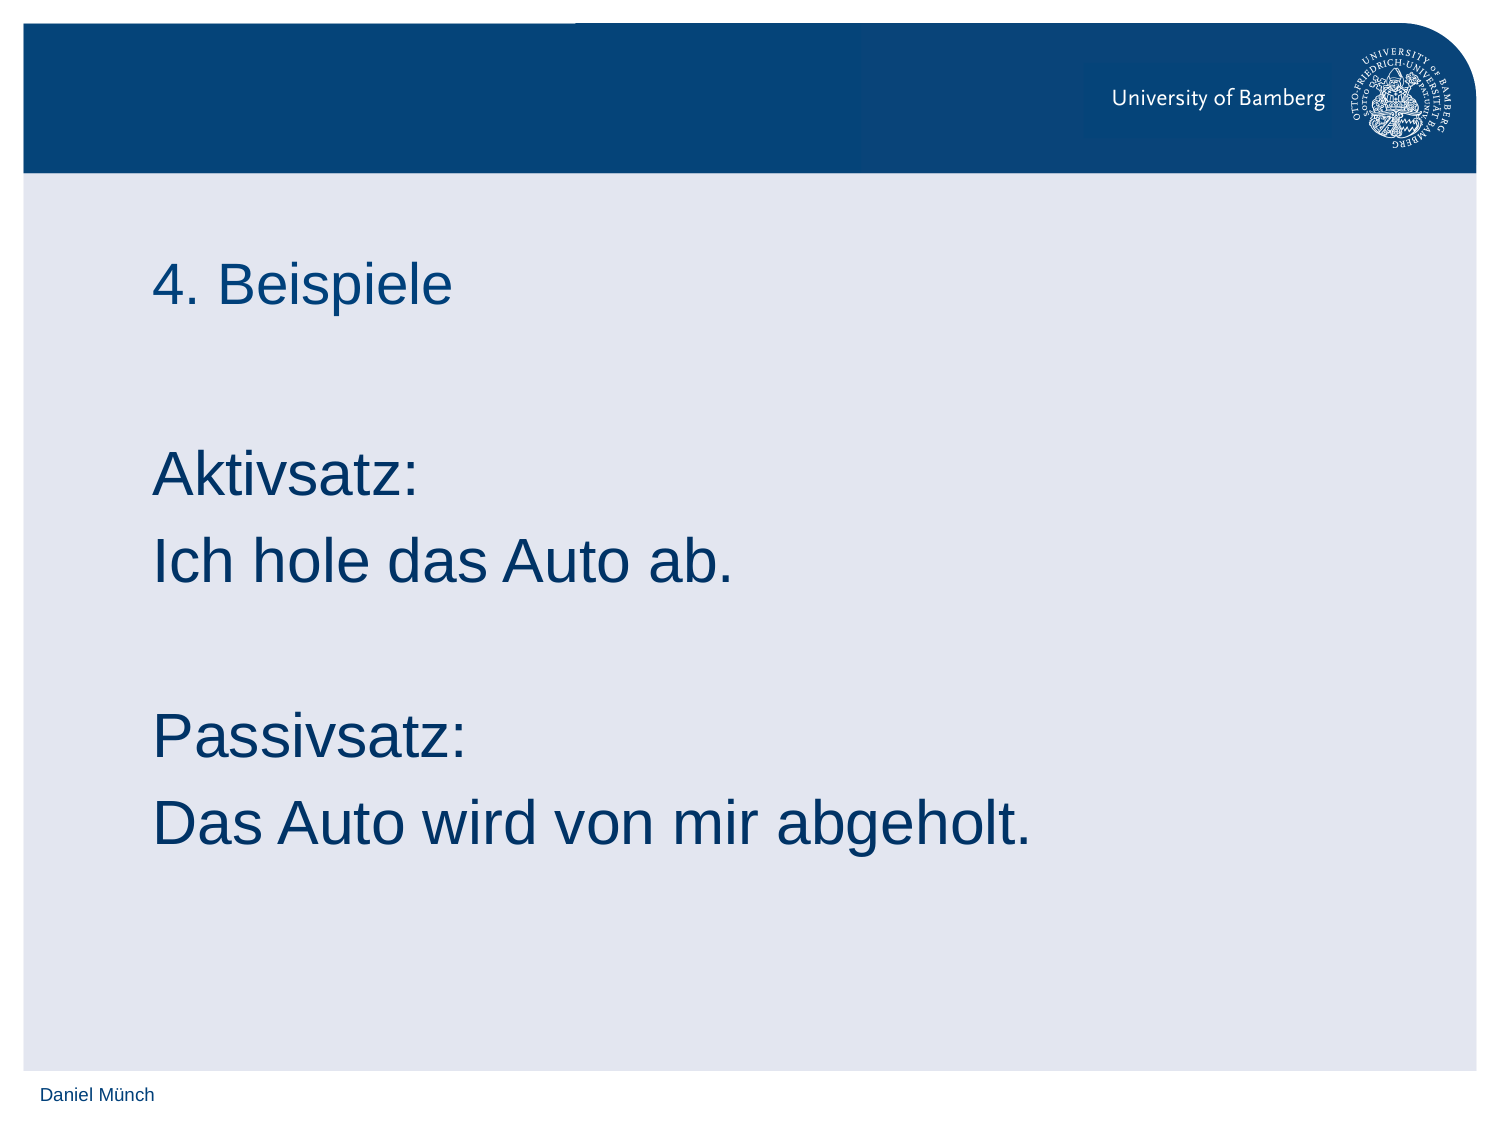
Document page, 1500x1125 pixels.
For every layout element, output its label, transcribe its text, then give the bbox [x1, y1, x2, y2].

list Aktivsatz: Ich hole das Auto ab. Passivsatz: Das Auto wird von mir abgeholt. [137, 425, 1436, 1008]
picture [0, 0, 1500, 1125]
title 4. Beispiele [137, 187, 1363, 375]
